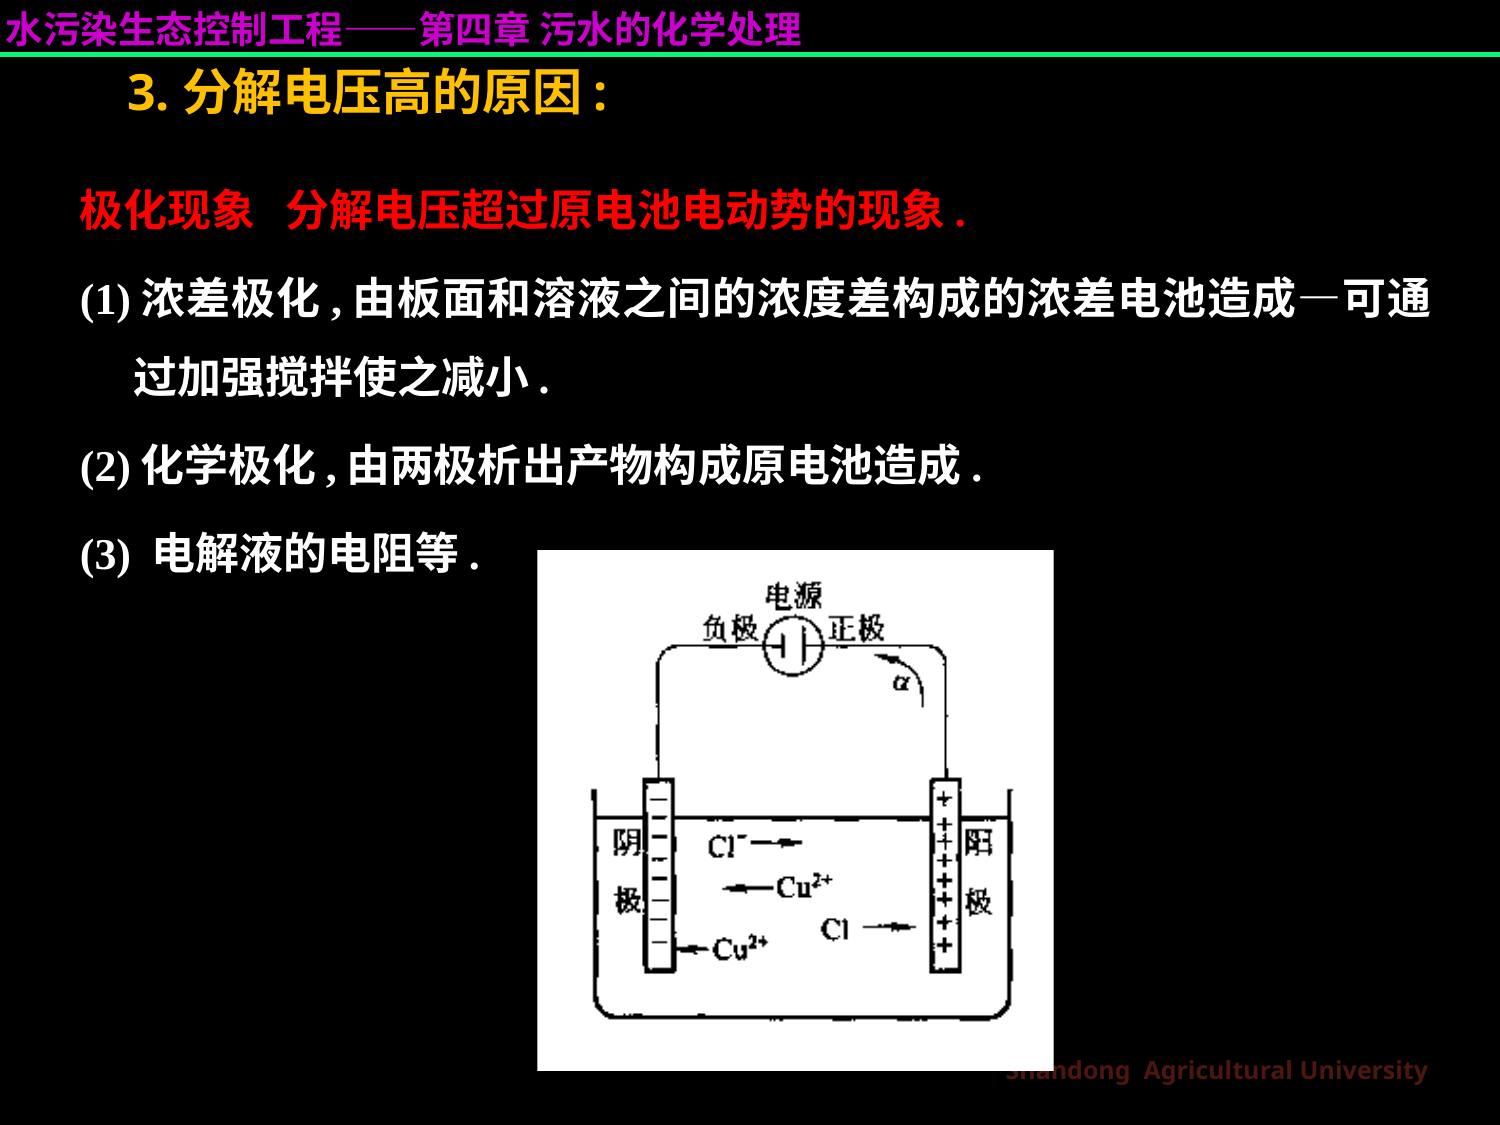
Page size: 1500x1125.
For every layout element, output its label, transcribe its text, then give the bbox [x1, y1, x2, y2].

list 极化现象 分解电压超过原电池电动势的现象. (1)浓差极化,由板面和溶液之间的浓度差构成的浓差电池造成—可通过加强搅拌使之减小. (2)化学极化,由两极析出产物构成原电池造成. (3) 电解液的电阻等. [64, 148, 1447, 587]
picture [537, 550, 1054, 1071]
title 3.分解电压高的原因: [112, 42, 774, 140]
